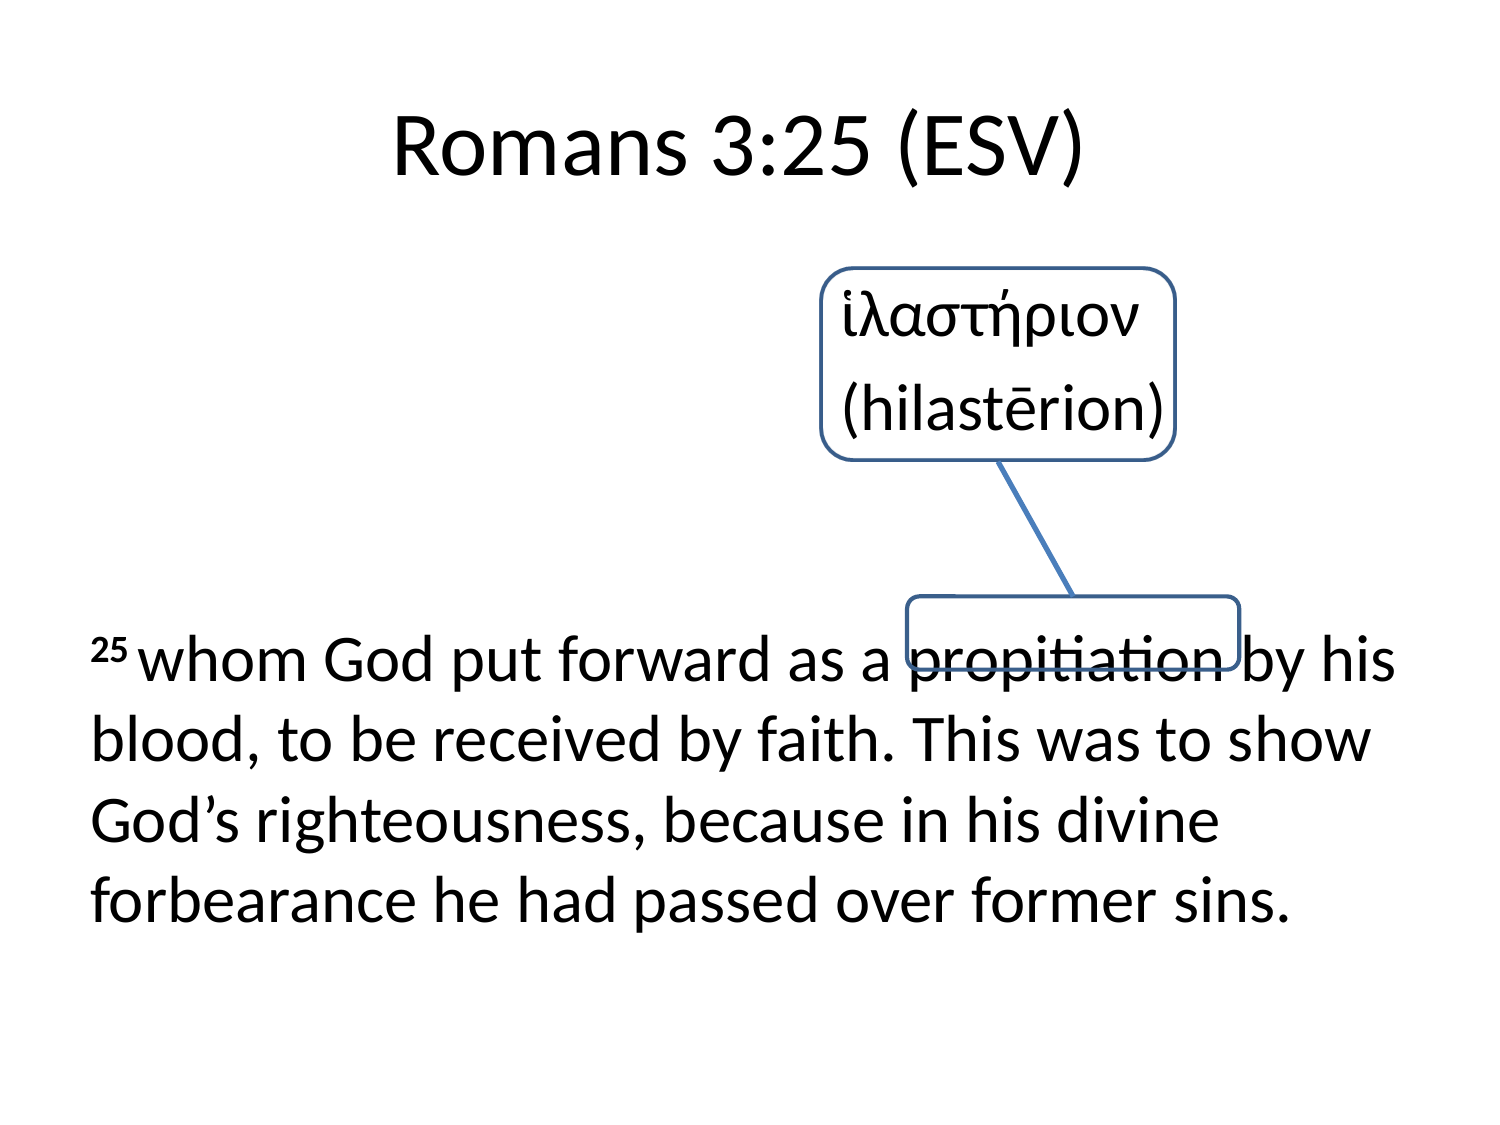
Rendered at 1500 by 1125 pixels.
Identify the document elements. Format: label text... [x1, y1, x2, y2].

text_box [904, 594, 1242, 672]
title Romans 3:25 (ESV) [75, 45, 1425, 233]
picture [819, 266, 1177, 462]
list ἱλαστήριον (hilastērion) 25 whom God put forward as a propitiation by his blood, to be received by faith. This was to show God’s righteousness, because in his divine forbearance he had passed over former sins. [75, 262, 1425, 1005]
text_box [997, 461, 1074, 597]
